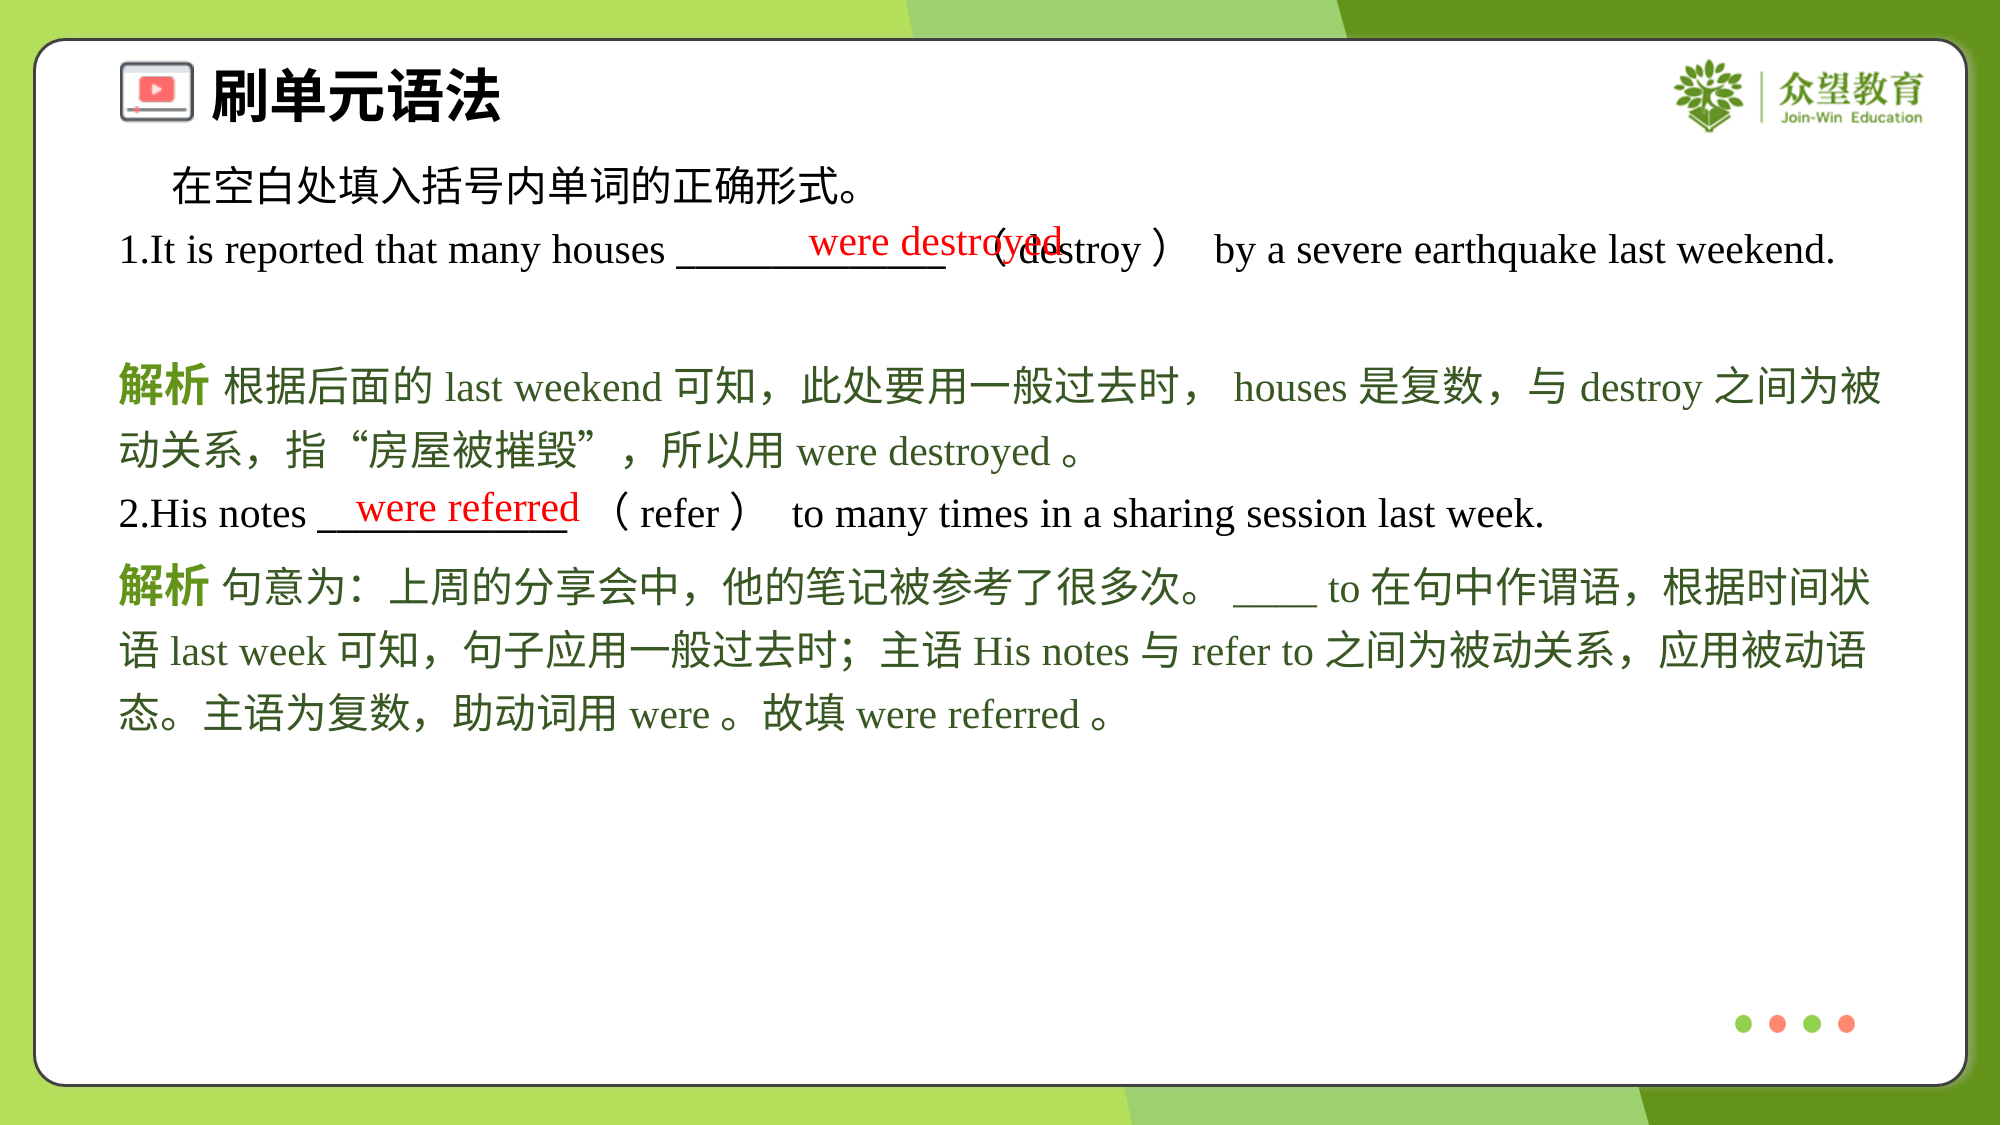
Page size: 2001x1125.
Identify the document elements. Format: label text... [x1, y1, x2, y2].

text_box 解析 句意为：上周的分享会中，他的笔记被参考了很多次。____ to在句中作谓语，根据时间状语last week可知，句子应用一般过去时；主语His notes与refer to之间为被动关系，应用被动语态。主语为复数，助动词用were。故填were referred。 [118, 542, 1883, 732]
text_box 2.His notes _____________ （refer） to many times in a sharing session last week. [118, 473, 1883, 531]
text_box 解析 根据后面的last weekend可知，此处要用一般过去时，houses是复数，与destroy之间为被动关系，指“房屋被摧毁”，所以用were destroyed。 [118, 342, 1883, 469]
picture [0, 0, 2000, 1125]
text_box were referred [346, 466, 590, 524]
text_box were destroyed [799, 201, 1073, 259]
text_box 在空白处填入括号内单词的正确形式。 1.It is reported that many houses ______________ （destroy） by a severe earthquake last weekend. [118, 146, 1883, 330]
